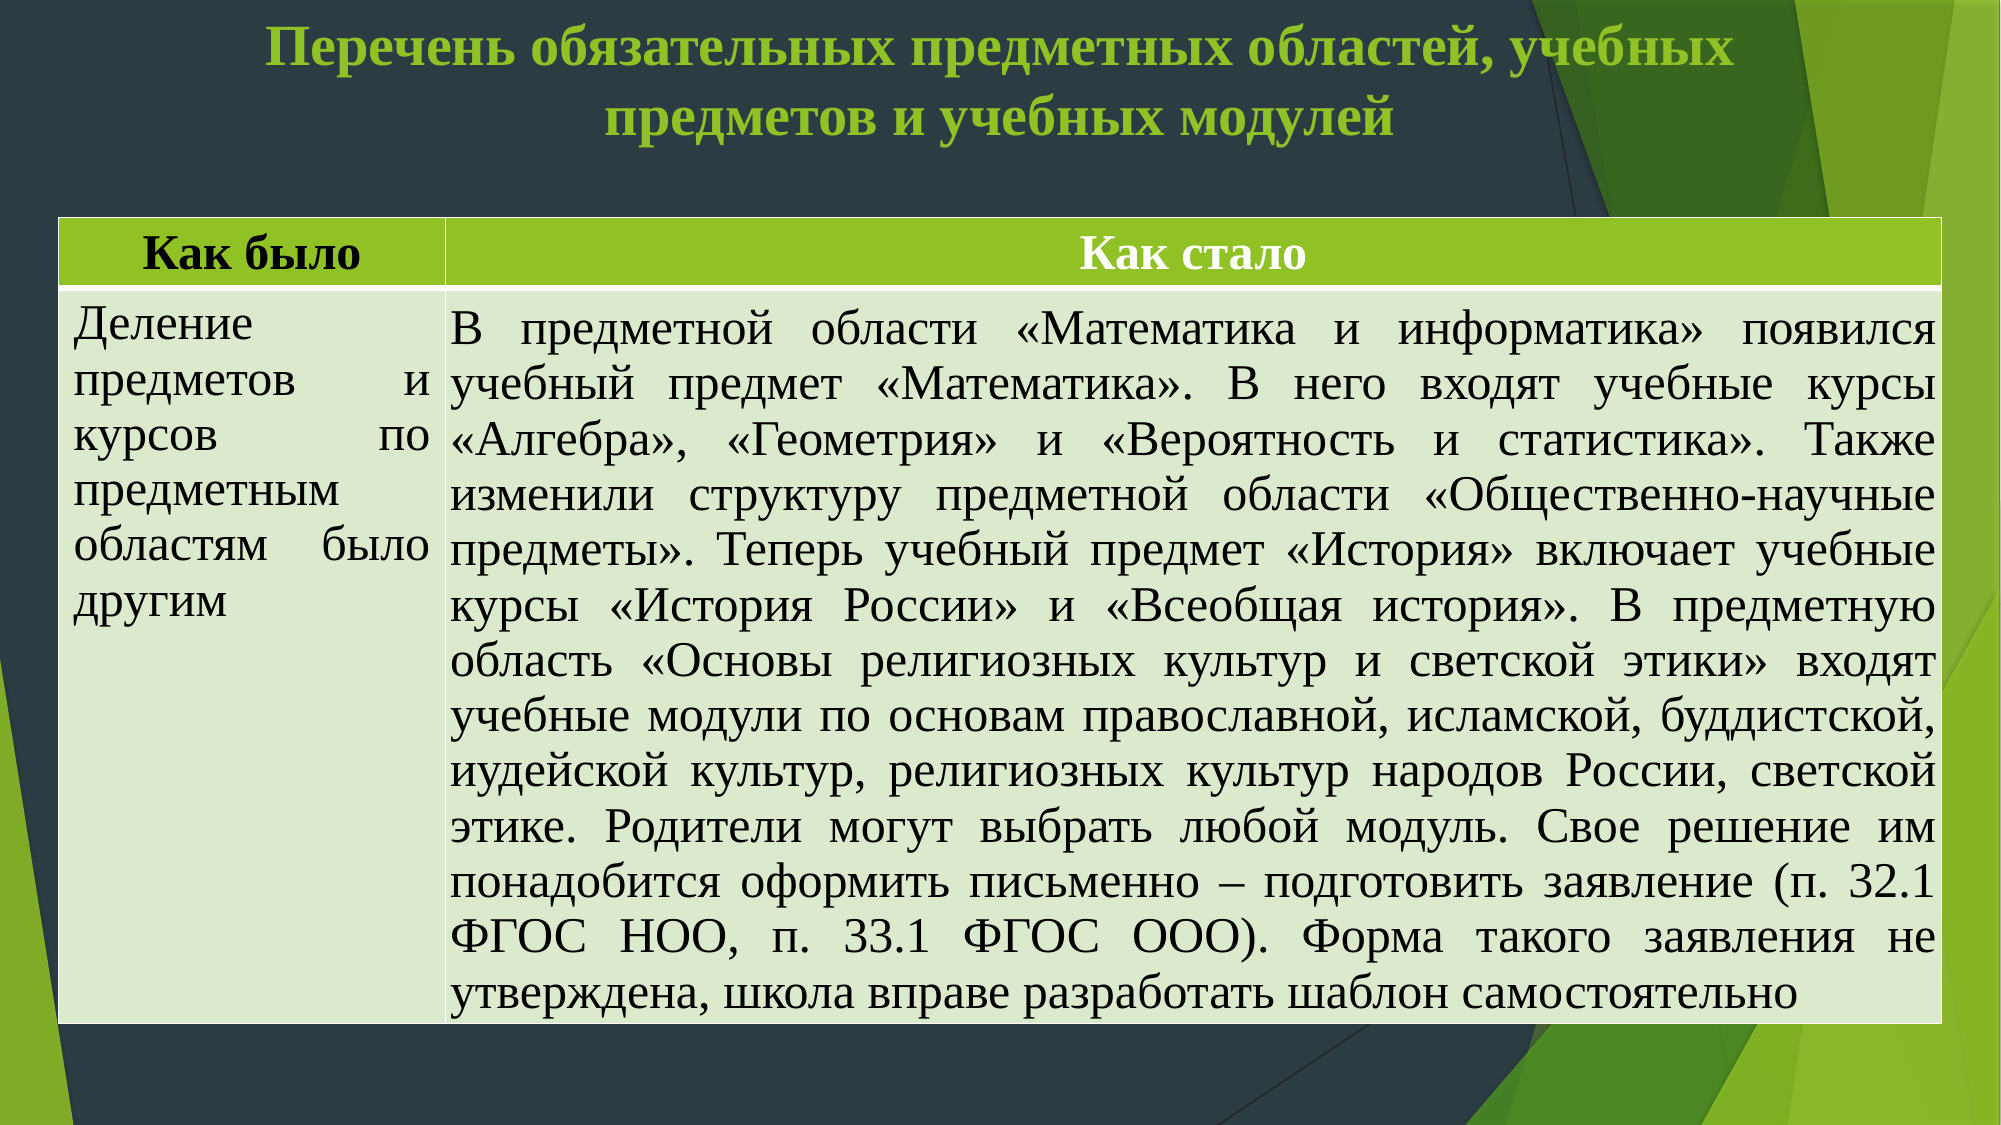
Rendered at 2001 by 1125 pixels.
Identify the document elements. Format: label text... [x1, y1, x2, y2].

title Перечень обязательных предметных областей, учебных предметов и учебных модулей [137, 0, 1863, 217]
table_header Как стало [446, 218, 1941, 285]
table_cell В предметной области «Математика и информатика» появился учебный предмет «Математика». В него входят учебные курсы «Алгебра», «Геометрия» и «Вероятность и статистика». Также изменили структуру предметной области «Общественно-научные предметы». Теперь учебный предмет «История» включает учебные курсы «История России» и «Всеобщая история». В предметную область «Основы религиозных культур и светской этики» входят учебные модули по основам православной, исламской, буддистской, иудейской культур, религиозных культур народов России, светской этике. Родители могут выбрать любой модуль. Свое решение им понадобится оформить письменно – подготовить заявление (п. 32.1 ФГОС НОО, п. 33.1 ФГОС ООО). Форма такого заявления не утверждена, школа вправе разработать шаблон самостоятельно [446, 291, 1941, 1023]
table_cell Деление предметов и курсов по предметным областям было другим [59, 291, 445, 1023]
table_header Как было [59, 218, 445, 285]
